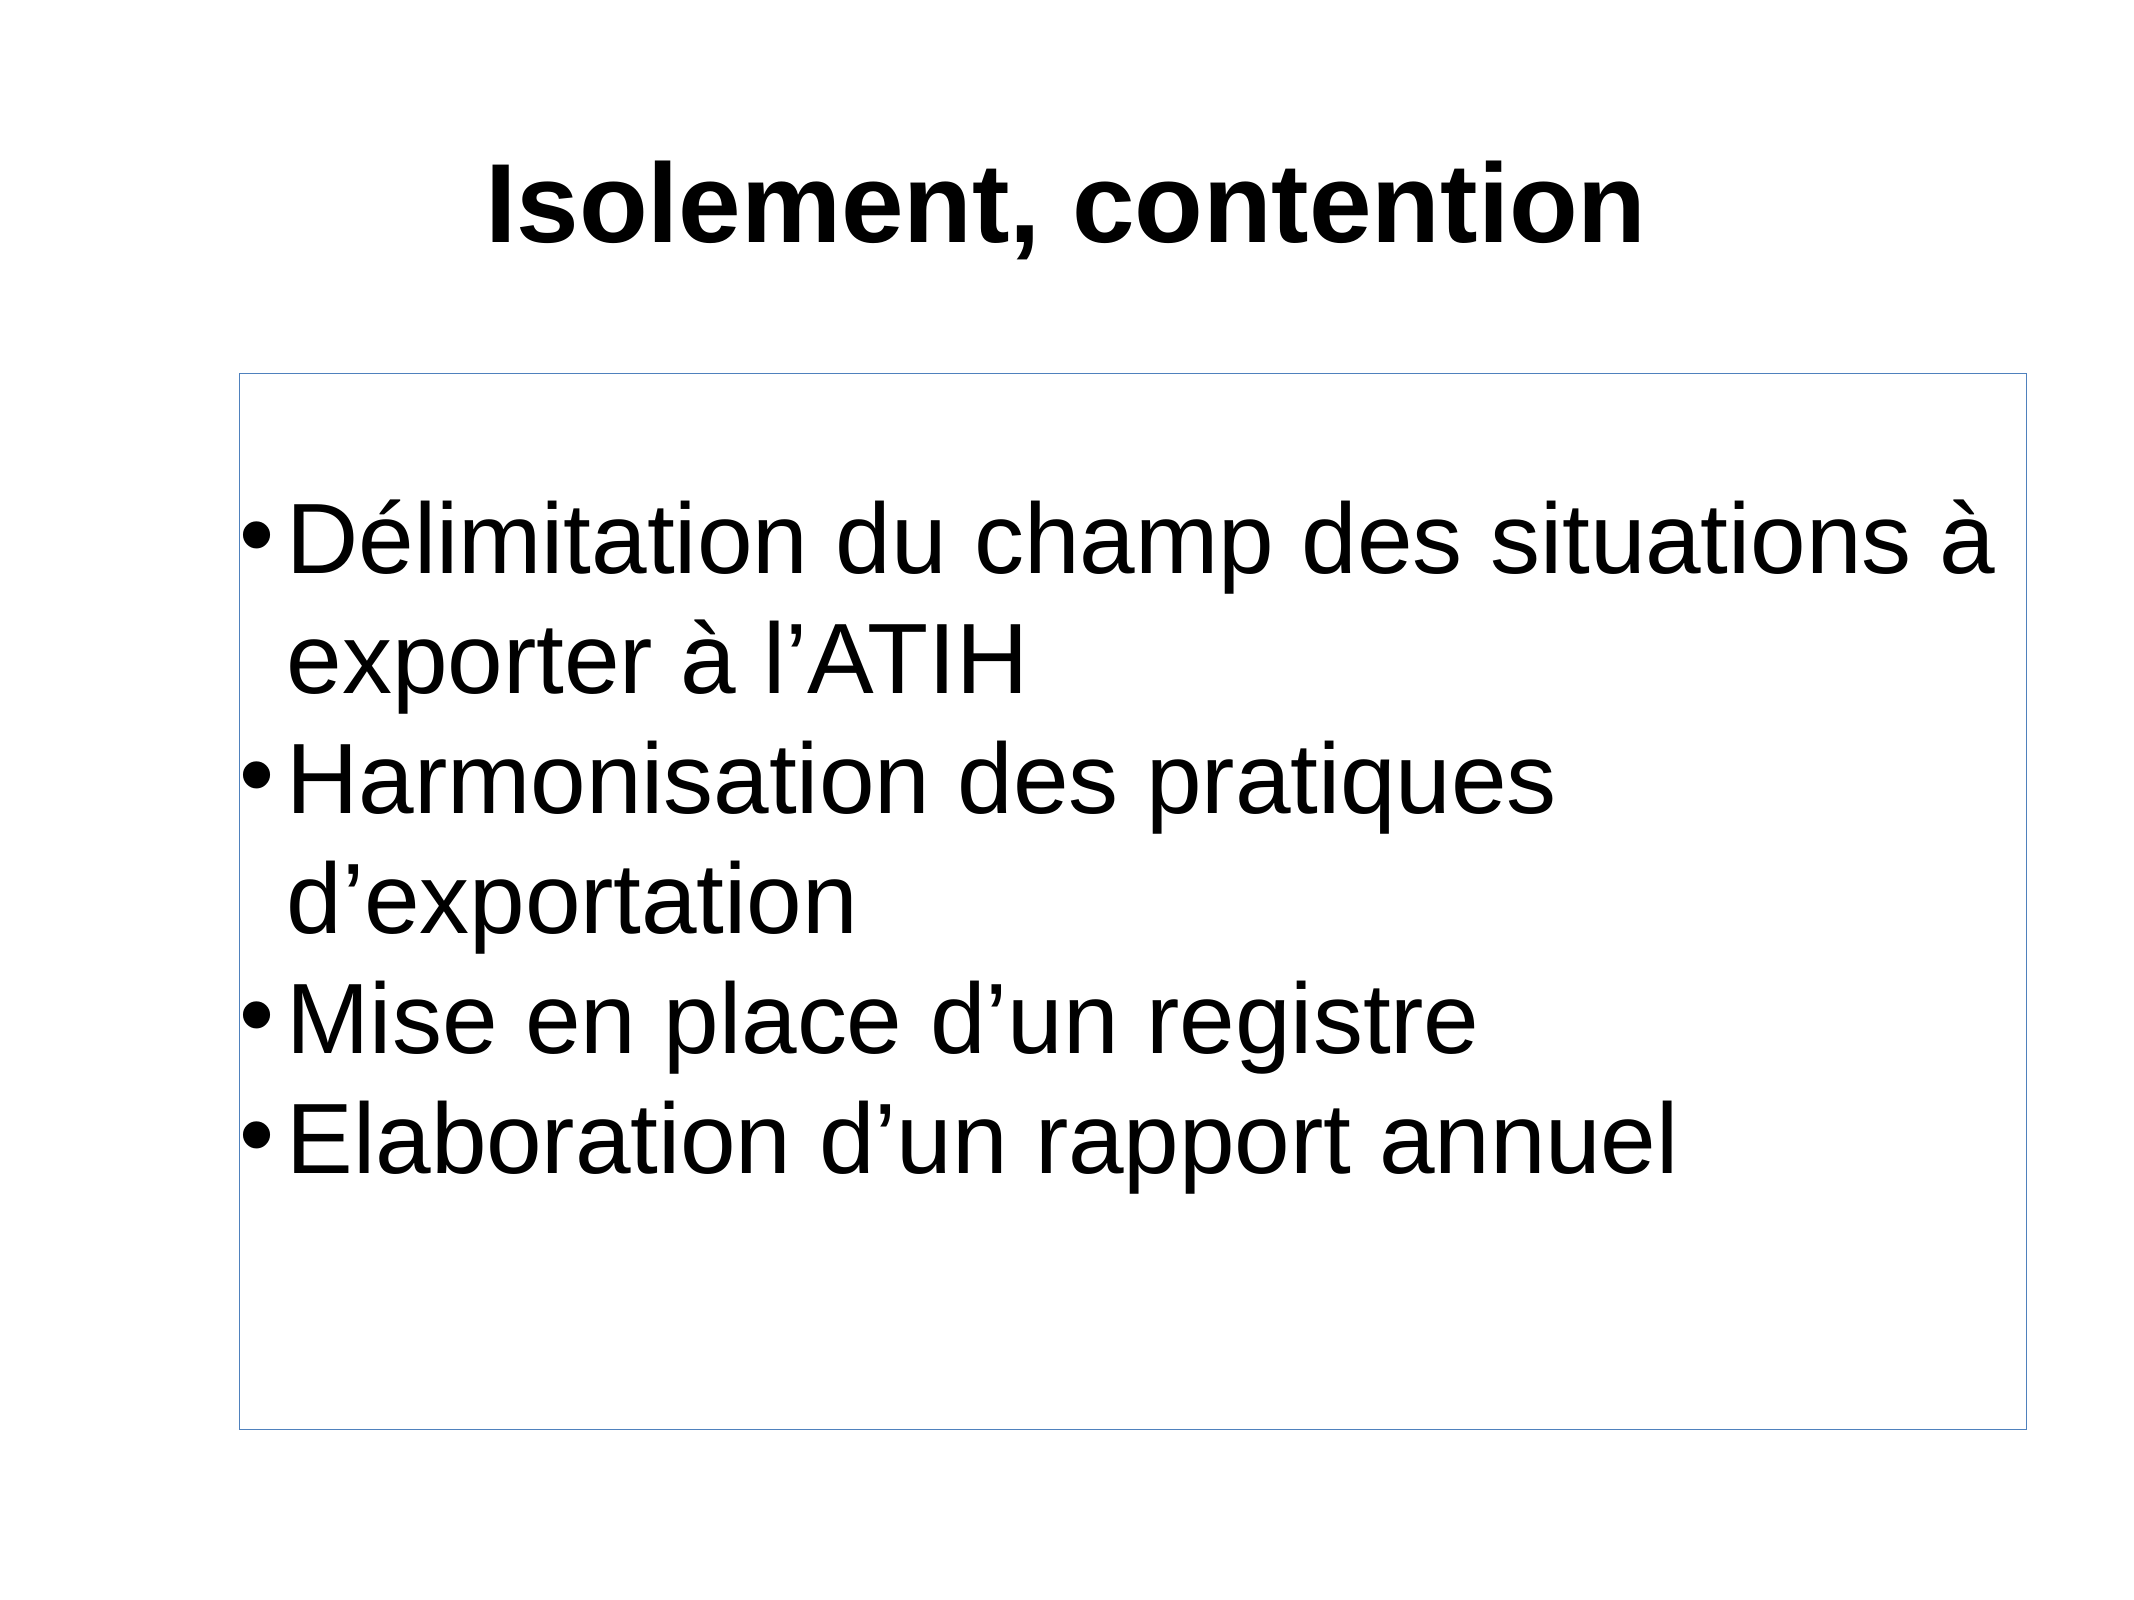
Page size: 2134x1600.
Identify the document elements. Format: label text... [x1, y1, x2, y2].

subtitle Délimitation du champ des situations à exporter à l’ATIH Harmonisation des pratiques d’exportation Mise en place d’un registre Elaboration d’un rapport annuel [239, 373, 2027, 1430]
title Isolement, contention [106, 64, 2027, 331]
